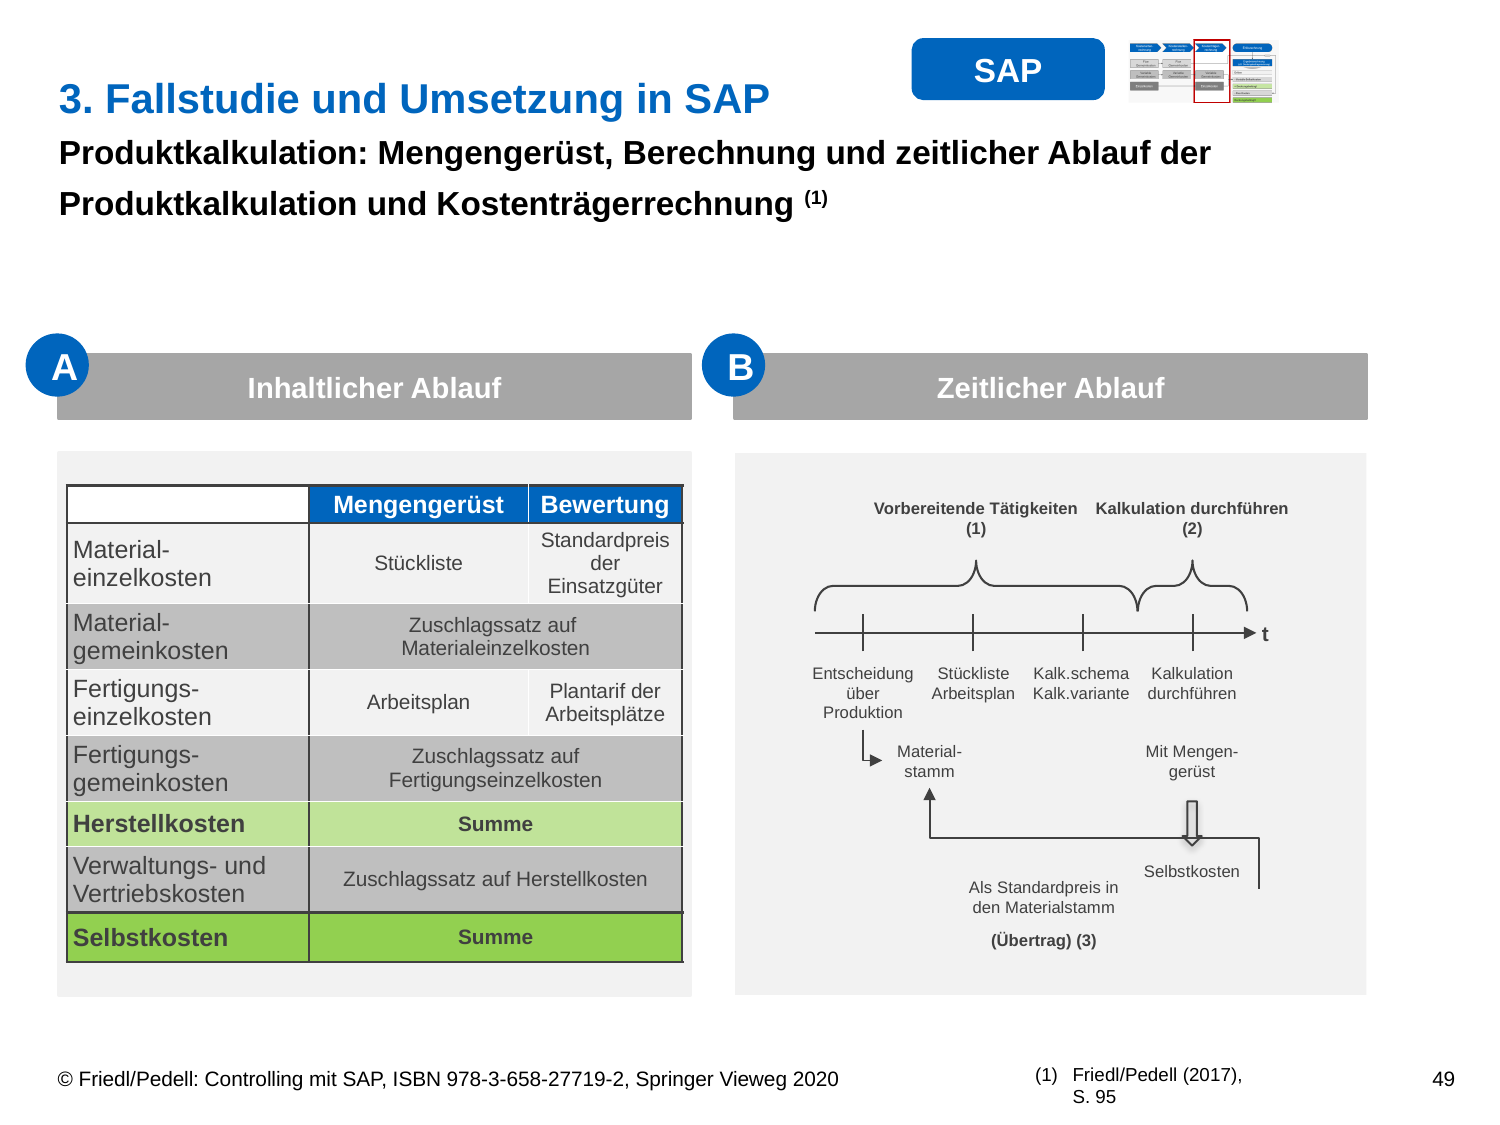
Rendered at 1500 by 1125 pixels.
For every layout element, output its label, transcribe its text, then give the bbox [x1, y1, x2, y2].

table_cell Summe [310, 802, 681, 846]
text_box [733, 451, 1368, 997]
table_header Mengengerüst [310, 487, 528, 522]
footer © Friedl/Pedell: Controlling mit SAP, ISBN 978-3-658-27719-2, Springer Vieweg 2020 [42, 1058, 1235, 1113]
text_box A [25, 333, 89, 397]
table_cell Verwaltungs- und Vertriebskosten [68, 847, 308, 911]
table_cell Zuschlagssatz auf Herstellkosten [310, 847, 681, 911]
table_cell Material-einzelkosten [68, 524, 308, 603]
table_cell Summe [310, 914, 681, 961]
text_box Inhaltlicher Ablauf [57, 353, 692, 420]
table_cell Herstellkosten [68, 802, 308, 846]
table_cell Plantarif der Arbeitsplätze [529, 670, 681, 735]
table_header Bewertung [529, 487, 681, 522]
table_cell Fertigungs- gemeinkosten [68, 736, 308, 801]
text_box SAP [911, 38, 1105, 101]
text_box Friedl/Pedell (2017), S. 95 [1020, 1054, 1278, 1115]
table_cell Zuschlagssatz auf Fertigungseinzelkosten [310, 736, 681, 801]
list Produktkalkulation: Mengengerüst, Berechnung und zeitlicher Ablauf der Produktkalkulation und Kostenträgerrechnung (1) [58, 121, 1278, 171]
table_cell Material- gemeinkosten [68, 604, 308, 669]
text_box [796, 489, 1306, 959]
table_cell Standardpreis der Einsatzgüter [529, 524, 681, 603]
text_box B [701, 333, 766, 397]
table_cell Arbeitsplan [310, 670, 528, 735]
table_cell Zuschlagssatz auf Materialeinzelkosten [310, 604, 681, 669]
title 3. Fallstudie und Umsetzung in SAP [58, 58, 1278, 119]
text_box [57, 451, 692, 997]
table_header [68, 487, 308, 522]
text_box Zeitlicher Ablauf [733, 353, 1368, 420]
slide_number 49 [1262, 1058, 1470, 1119]
table_cell Stückliste [310, 524, 528, 603]
table_cell Selbstkosten [68, 914, 308, 961]
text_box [1128, 39, 1280, 104]
table_cell Fertigungs- einzelkosten [68, 670, 308, 735]
